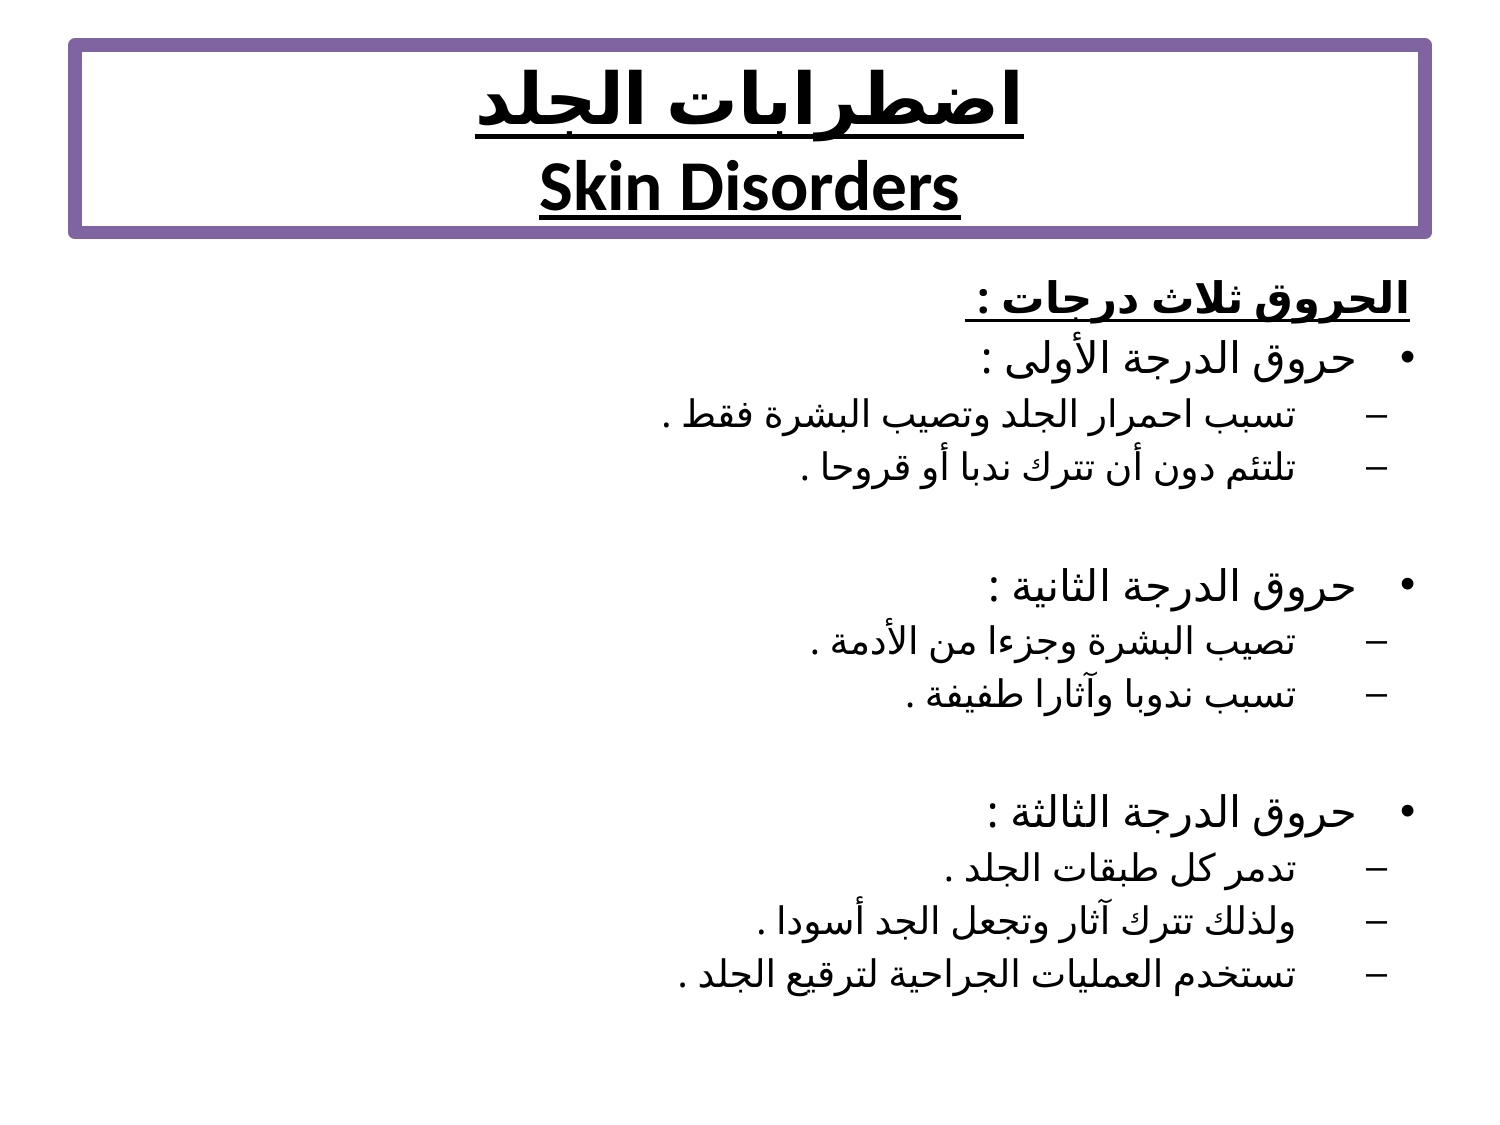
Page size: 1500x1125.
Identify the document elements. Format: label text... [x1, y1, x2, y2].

title اضطرابات الجلد Skin Disorders [75, 45, 1425, 233]
list الحروق ثلاث درجات : حروق الدرجة الأولى : تسبب احمرار الجلد وتصيب البشرة فقط . تلتئم دون أن تترك ندبا أو قروحا . حروق الدرجة الثانية : تصيب البشرة وجزءا من الأدمة . تسبب ندوبا وآثارا طفيفة . حروق الدرجة الثالثة : تدمر كل طبقات الجلد . ولذلك تترك آثار وتجعل الجد أسودا . تستخدم العمليات الجراحية لترقيع الجلد . [75, 262, 1425, 1005]
